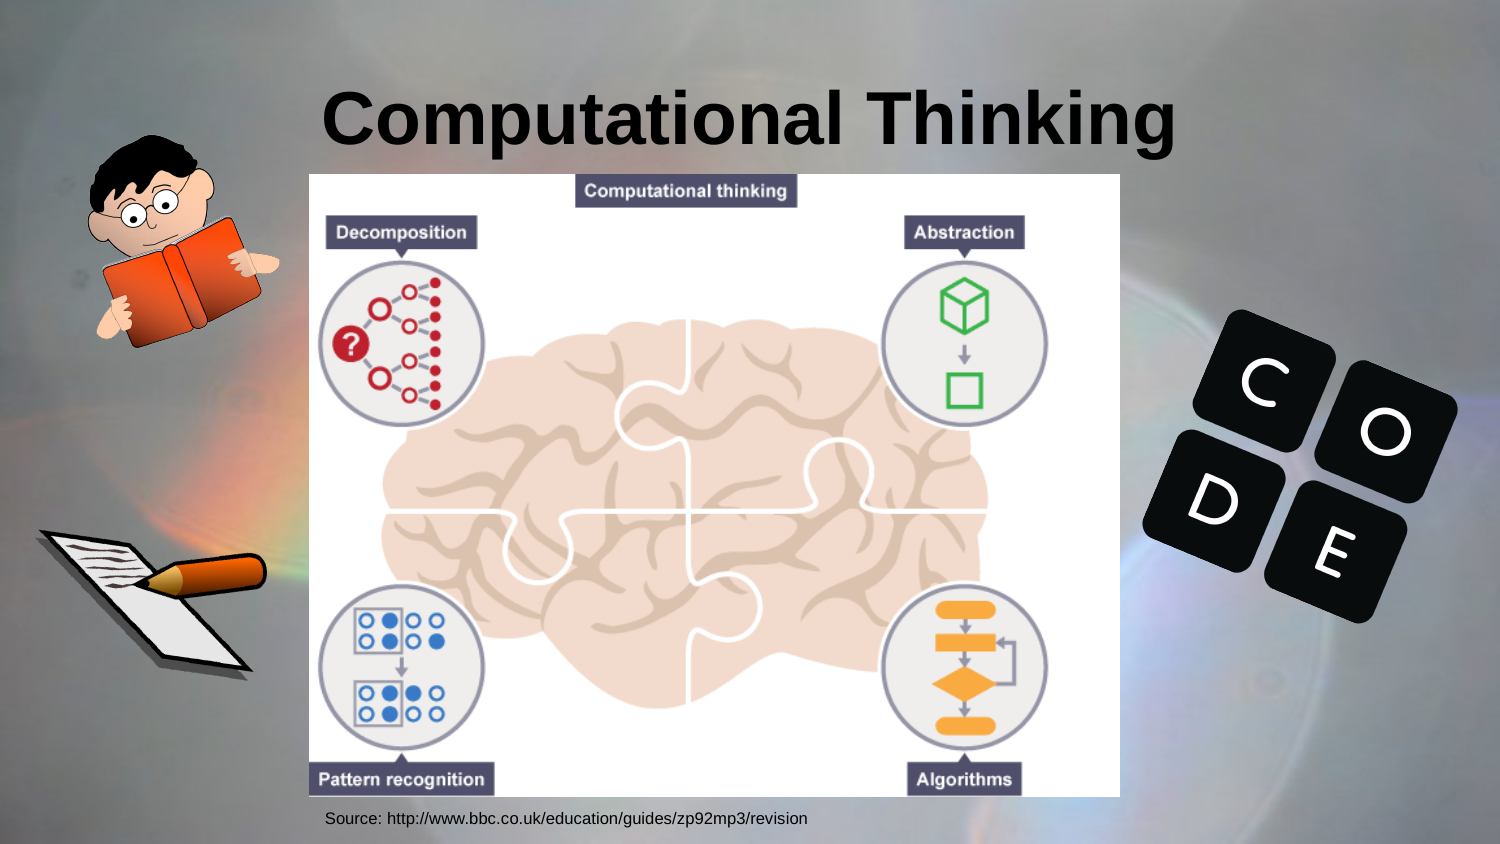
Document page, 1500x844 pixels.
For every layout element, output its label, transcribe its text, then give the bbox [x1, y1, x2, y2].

text_box Source: http://www.bbc.co.uk/education/guides/zp92mp3/revision [309, 792, 1183, 844]
title Computational Thinking [75, 33, 1425, 175]
picture [0, 0, 1500, 844]
